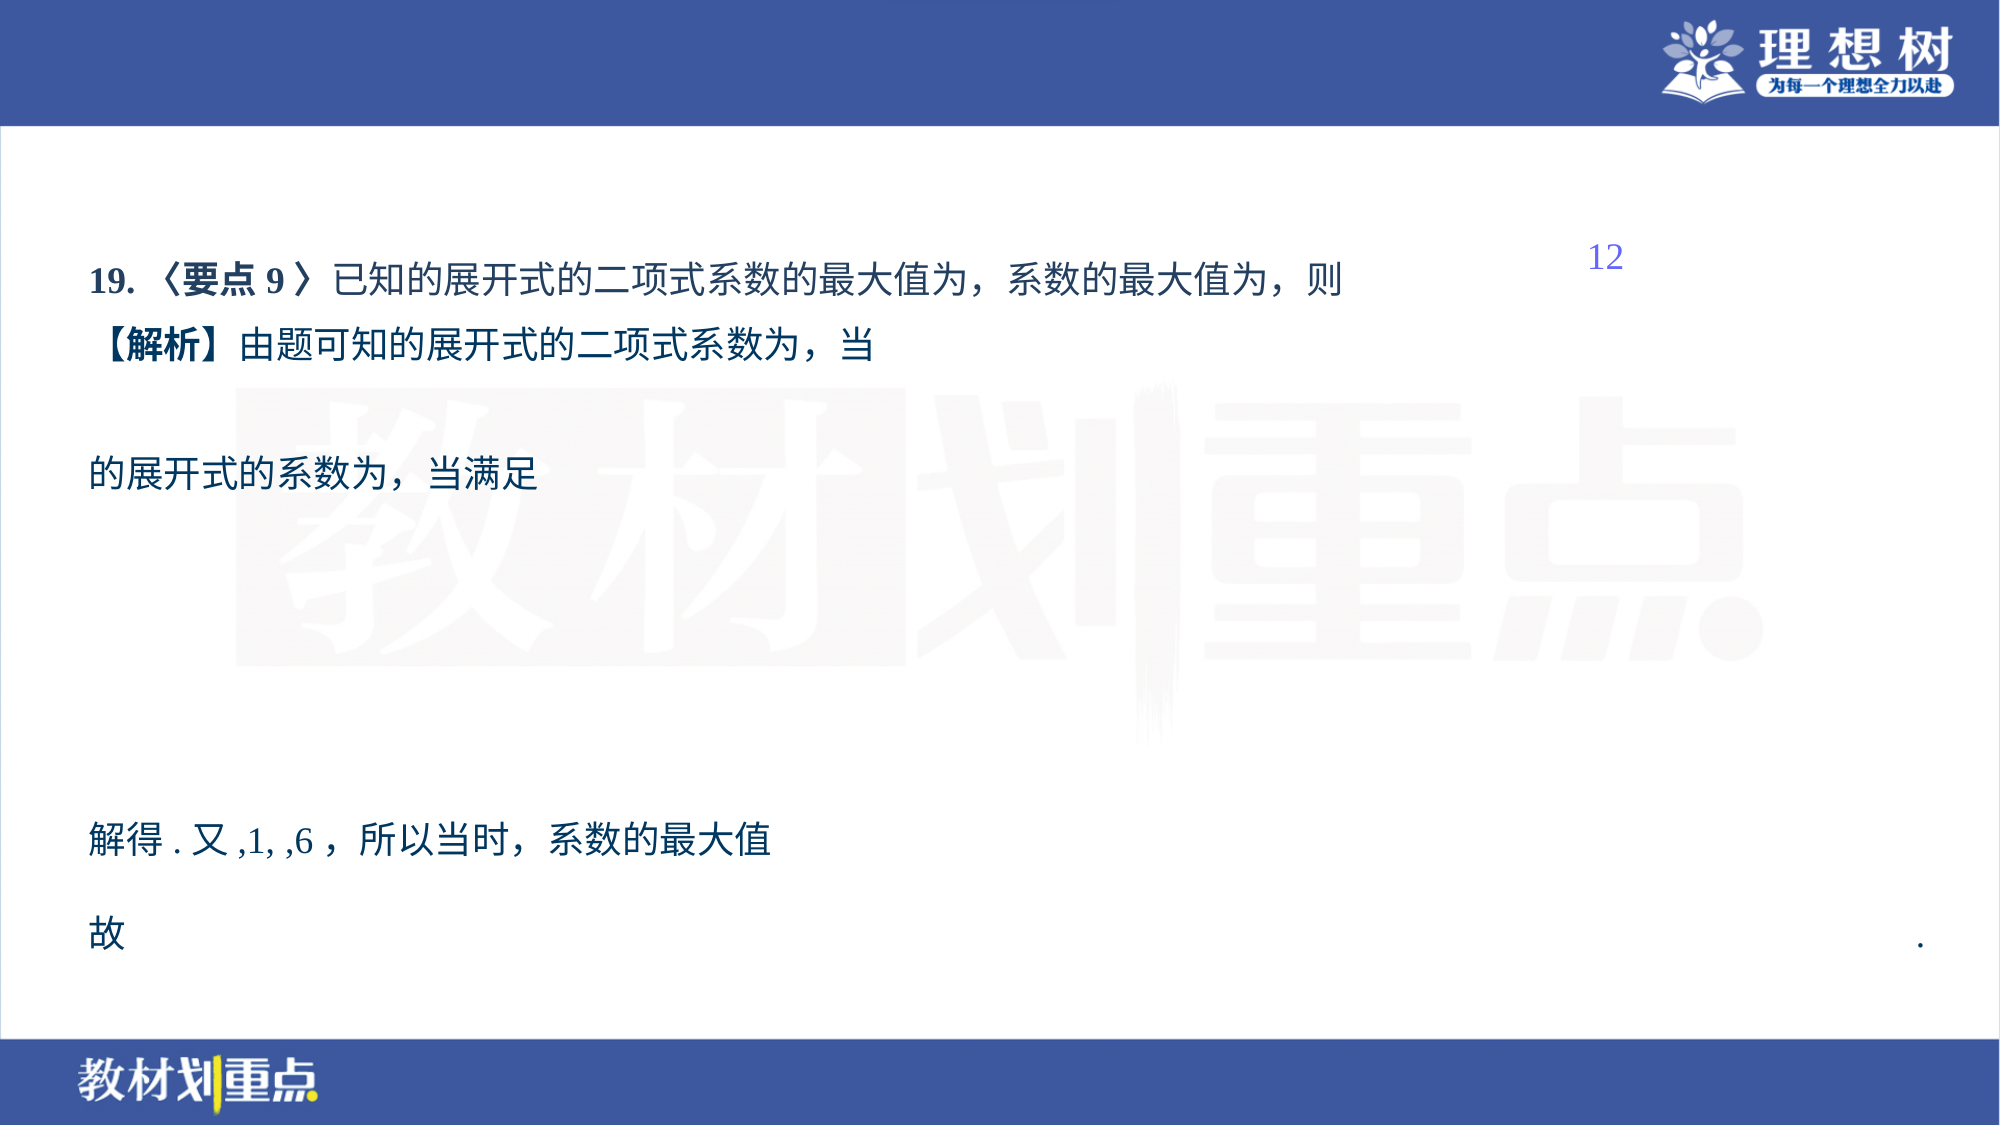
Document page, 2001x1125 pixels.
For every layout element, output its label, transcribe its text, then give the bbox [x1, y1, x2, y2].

text_box 12 [1573, 231, 1638, 276]
picture [0, 0, 2000, 1125]
